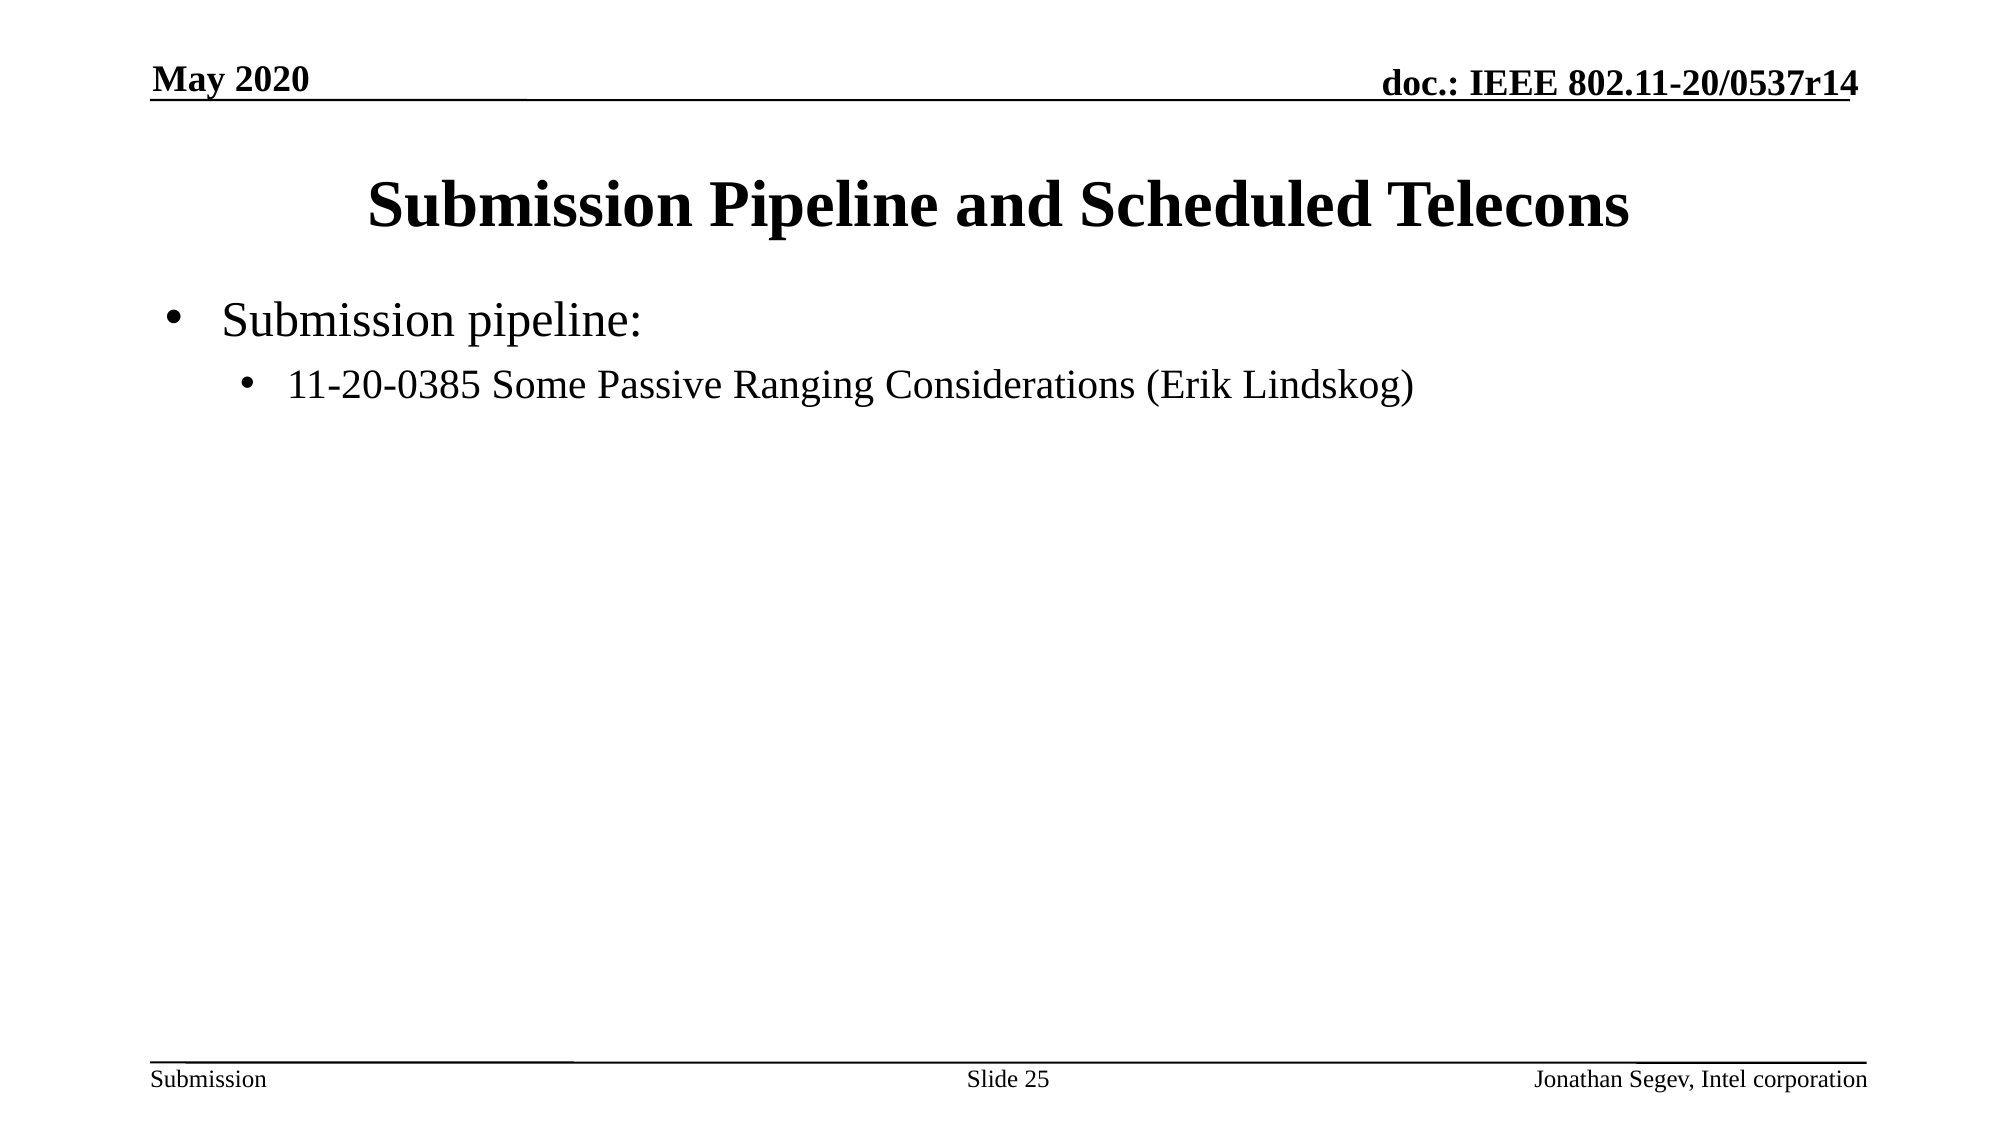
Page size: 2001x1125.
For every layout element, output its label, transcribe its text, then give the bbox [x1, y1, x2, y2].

slide_number Slide 25 [950, 1061, 1067, 1123]
list Submission pipeline: 11-20-0385 Some Passive Ranging Considerations (Erik Lindskog) [149, 278, 1850, 670]
footer Jonathan Segev, Intel corporation [1171, 1061, 1869, 1093]
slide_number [152, 54, 563, 100]
title Submission Pipeline and Scheduled Telecons [149, 112, 1850, 278]
